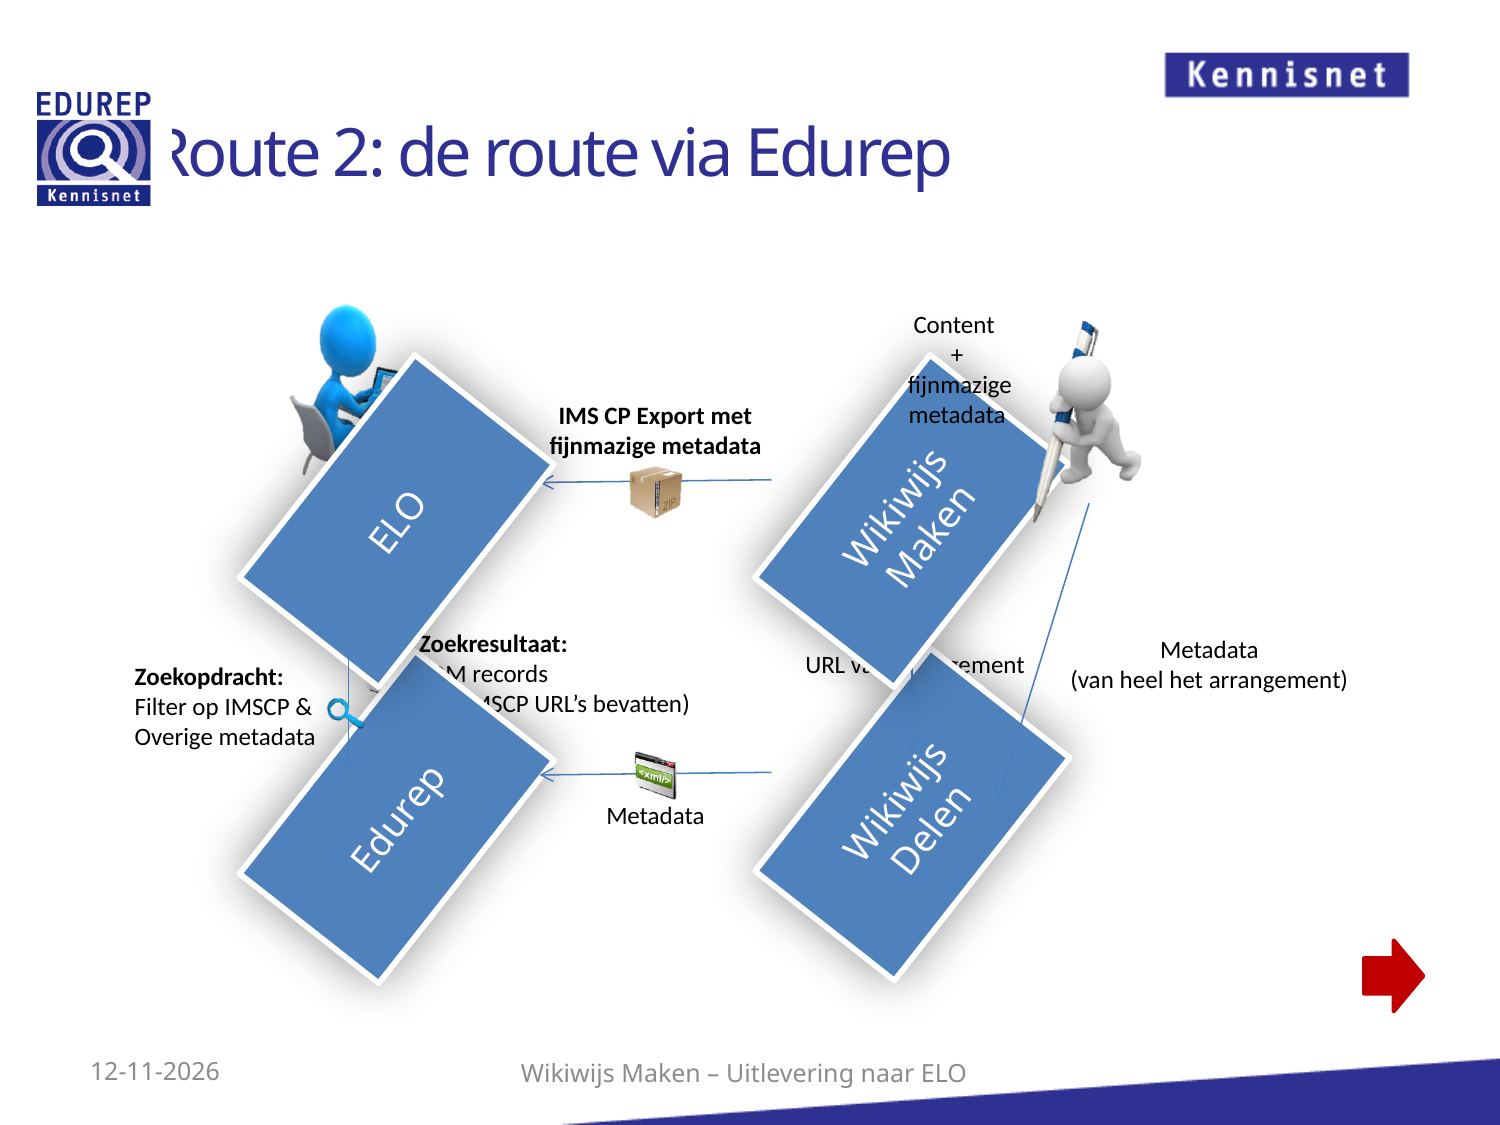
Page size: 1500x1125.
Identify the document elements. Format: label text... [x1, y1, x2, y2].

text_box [770, 638, 1058, 904]
text_box [1362, 938, 1425, 1014]
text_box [770, 301, 1202, 610]
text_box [254, 728, 772, 906]
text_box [119, 432, 539, 773]
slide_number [75, 1042, 278, 1103]
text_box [545, 618, 715, 726]
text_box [430, 391, 881, 522]
title Route 2: de route via Edurep [74, 55, 1426, 244]
footer Wikiwijs Maken – Uitlevering naar ELO [312, 1042, 1176, 1103]
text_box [997, 503, 1377, 799]
picture [0, 0, 1500, 1125]
